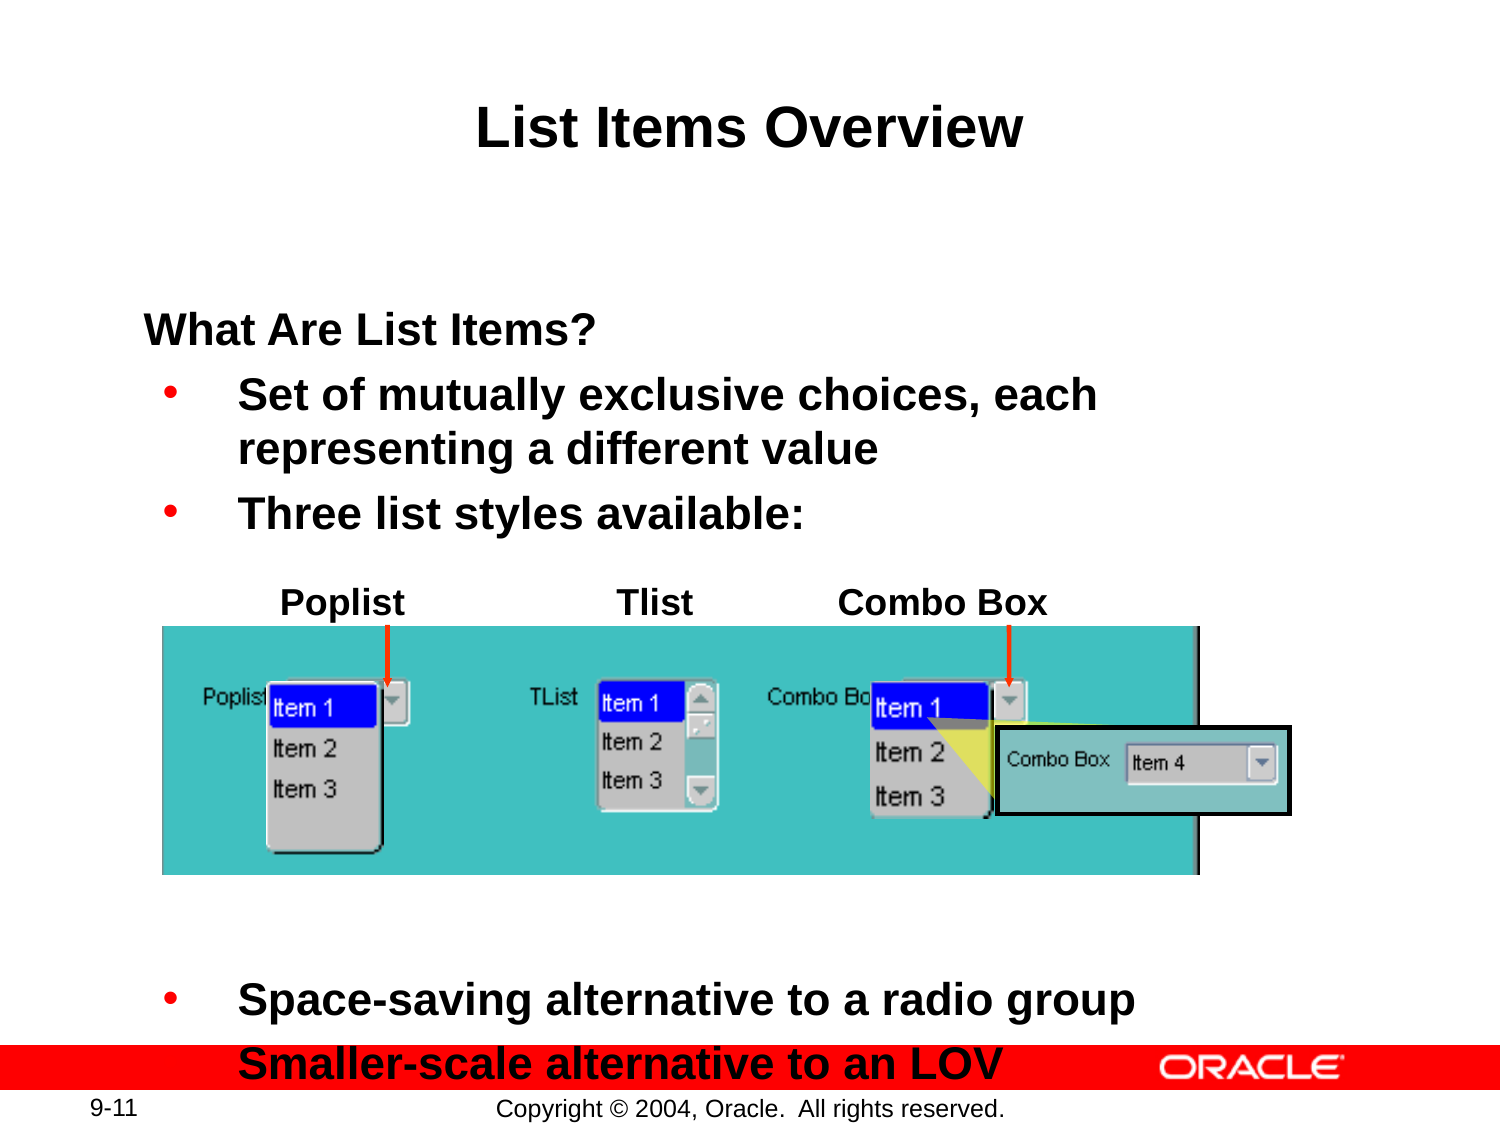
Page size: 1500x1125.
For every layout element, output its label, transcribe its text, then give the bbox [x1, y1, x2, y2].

title List Items Overview [149, 87, 1351, 232]
picture [162, 626, 1288, 876]
text_box Poplist [278, 575, 408, 624]
text_box Tlist [614, 575, 696, 624]
text_box Combo Box [835, 575, 1050, 624]
list What Are List Items? Set of mutually exclusive choices, each representing a different value Three list styles available: Space-saving alternative to a radio group Smaller-scale alternative to an LOV [141, 297, 1351, 1006]
